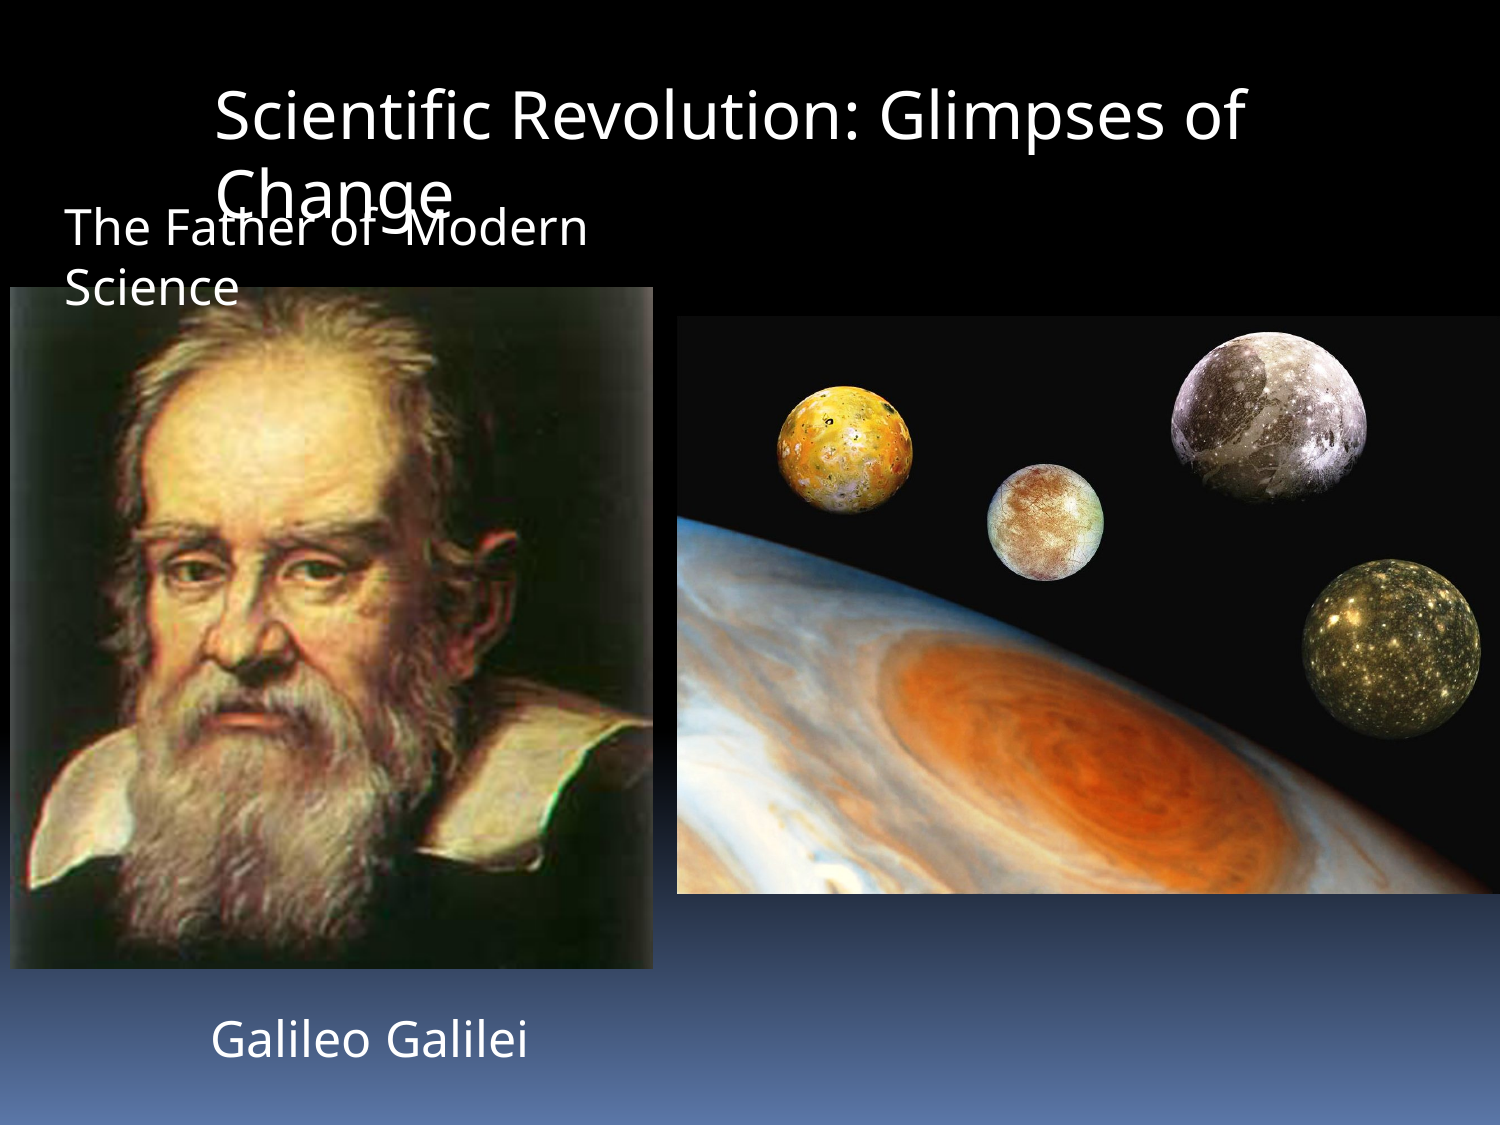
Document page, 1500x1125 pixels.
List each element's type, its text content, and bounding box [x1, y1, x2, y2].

text_box The Father of Modern Science [49, 187, 725, 323]
picture [10, 286, 654, 970]
text_box Scientific Revolution: Glimpses of Change [200, 65, 1450, 240]
text_box Galileo Galilei [195, 999, 721, 1075]
picture [676, 316, 1500, 894]
